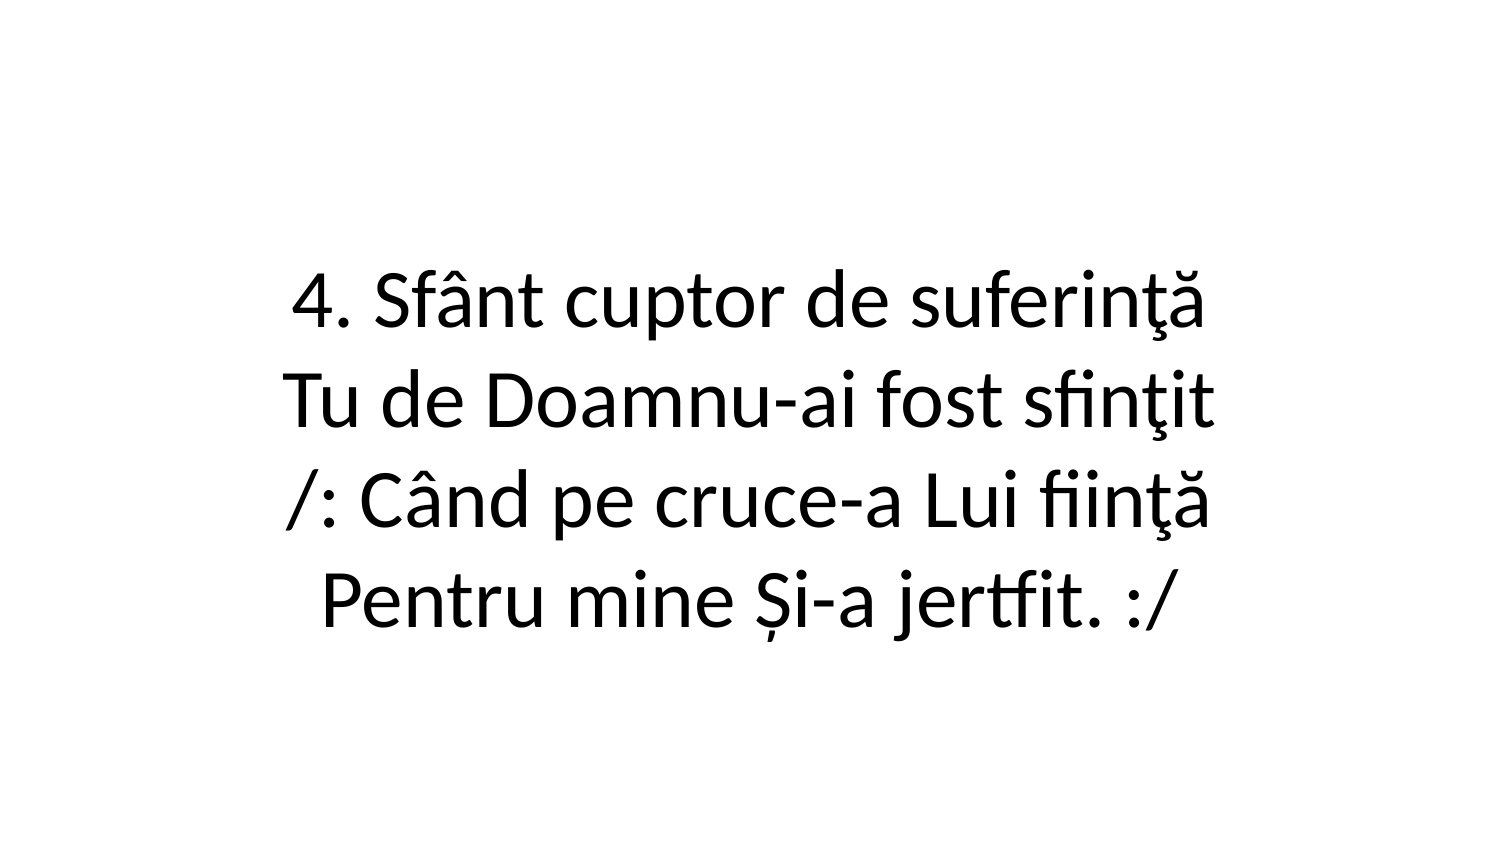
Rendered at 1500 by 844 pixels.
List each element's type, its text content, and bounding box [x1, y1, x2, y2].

text_box 4. Sfânt cuptor de suferinţă Tu de Doamnu-ai fost sfinţit /: Când pe cruce-a Lui fiinţă Pentru mine Și-a jertfit. :/ [267, 192, 1233, 652]
